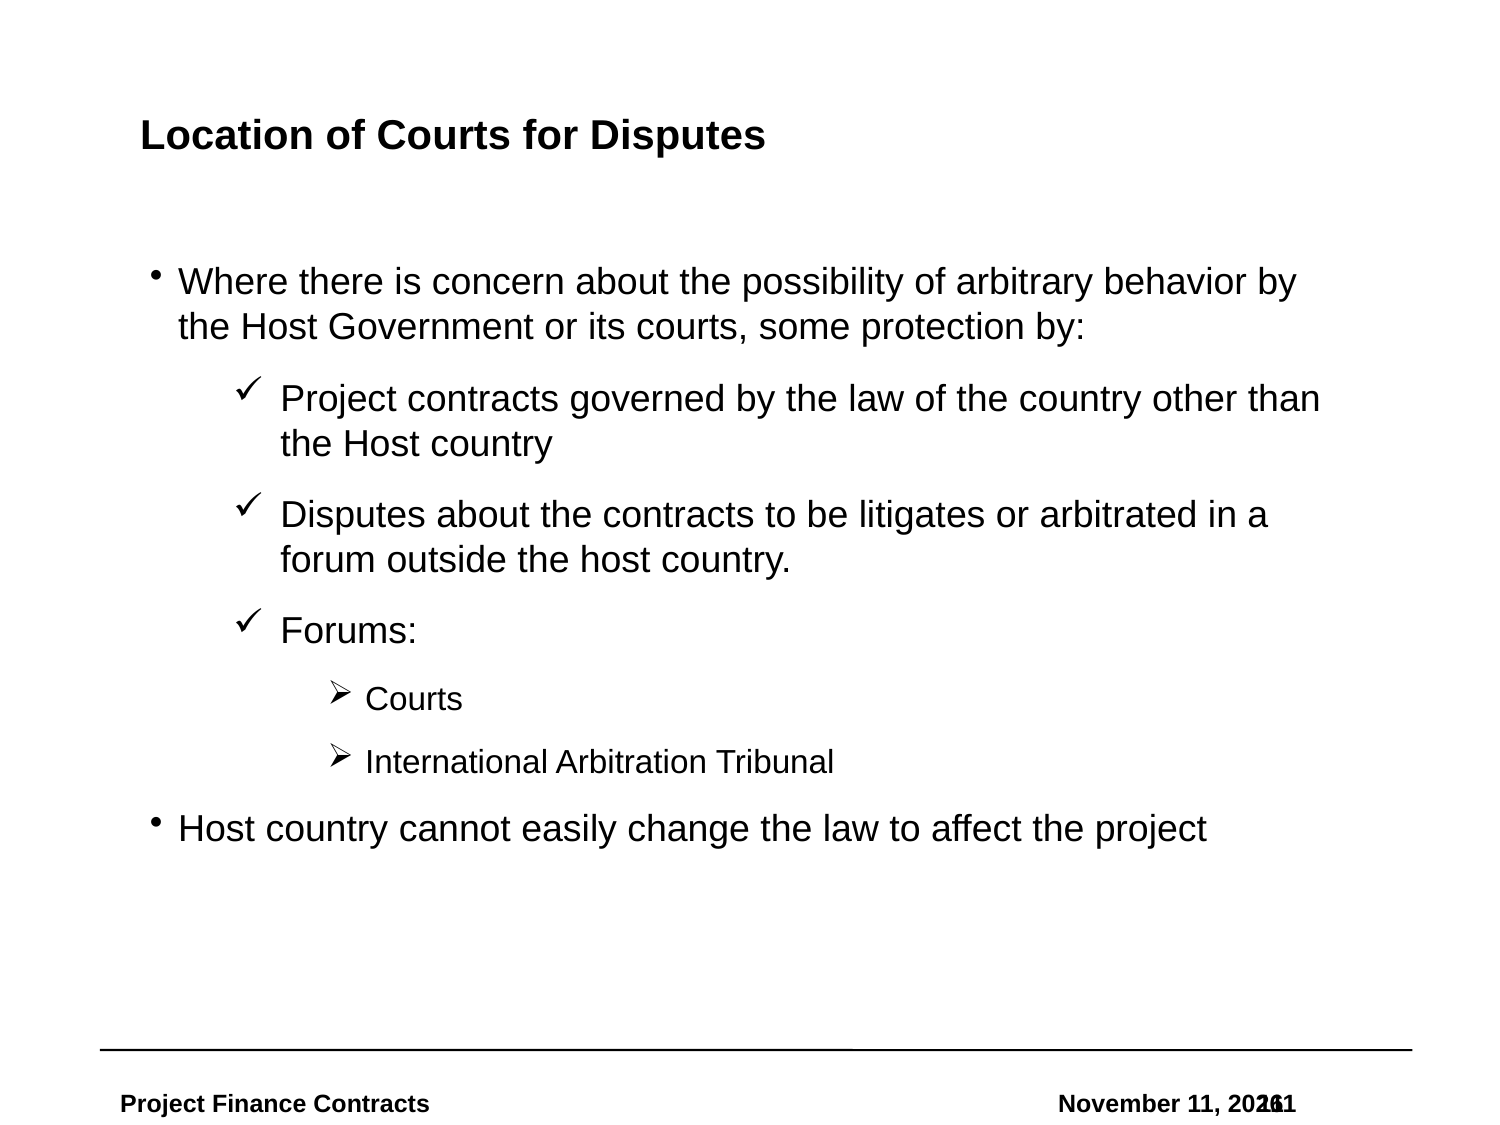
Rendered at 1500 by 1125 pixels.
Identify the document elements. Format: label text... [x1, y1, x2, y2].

title Location of Courts for Disputes [124, 99, 1288, 226]
list Where there is concern about the possibility of arbitrary behavior by the Host Government or its courts, some protection by: Project contracts governed by the law of the country other than the Host country Disputes about the contracts to be litigates or arbitrated in a forum outside the host country. Forums: Courts International Arbitration Tribunal Host country cannot easily change the law to affect the project [124, 249, 1376, 1001]
